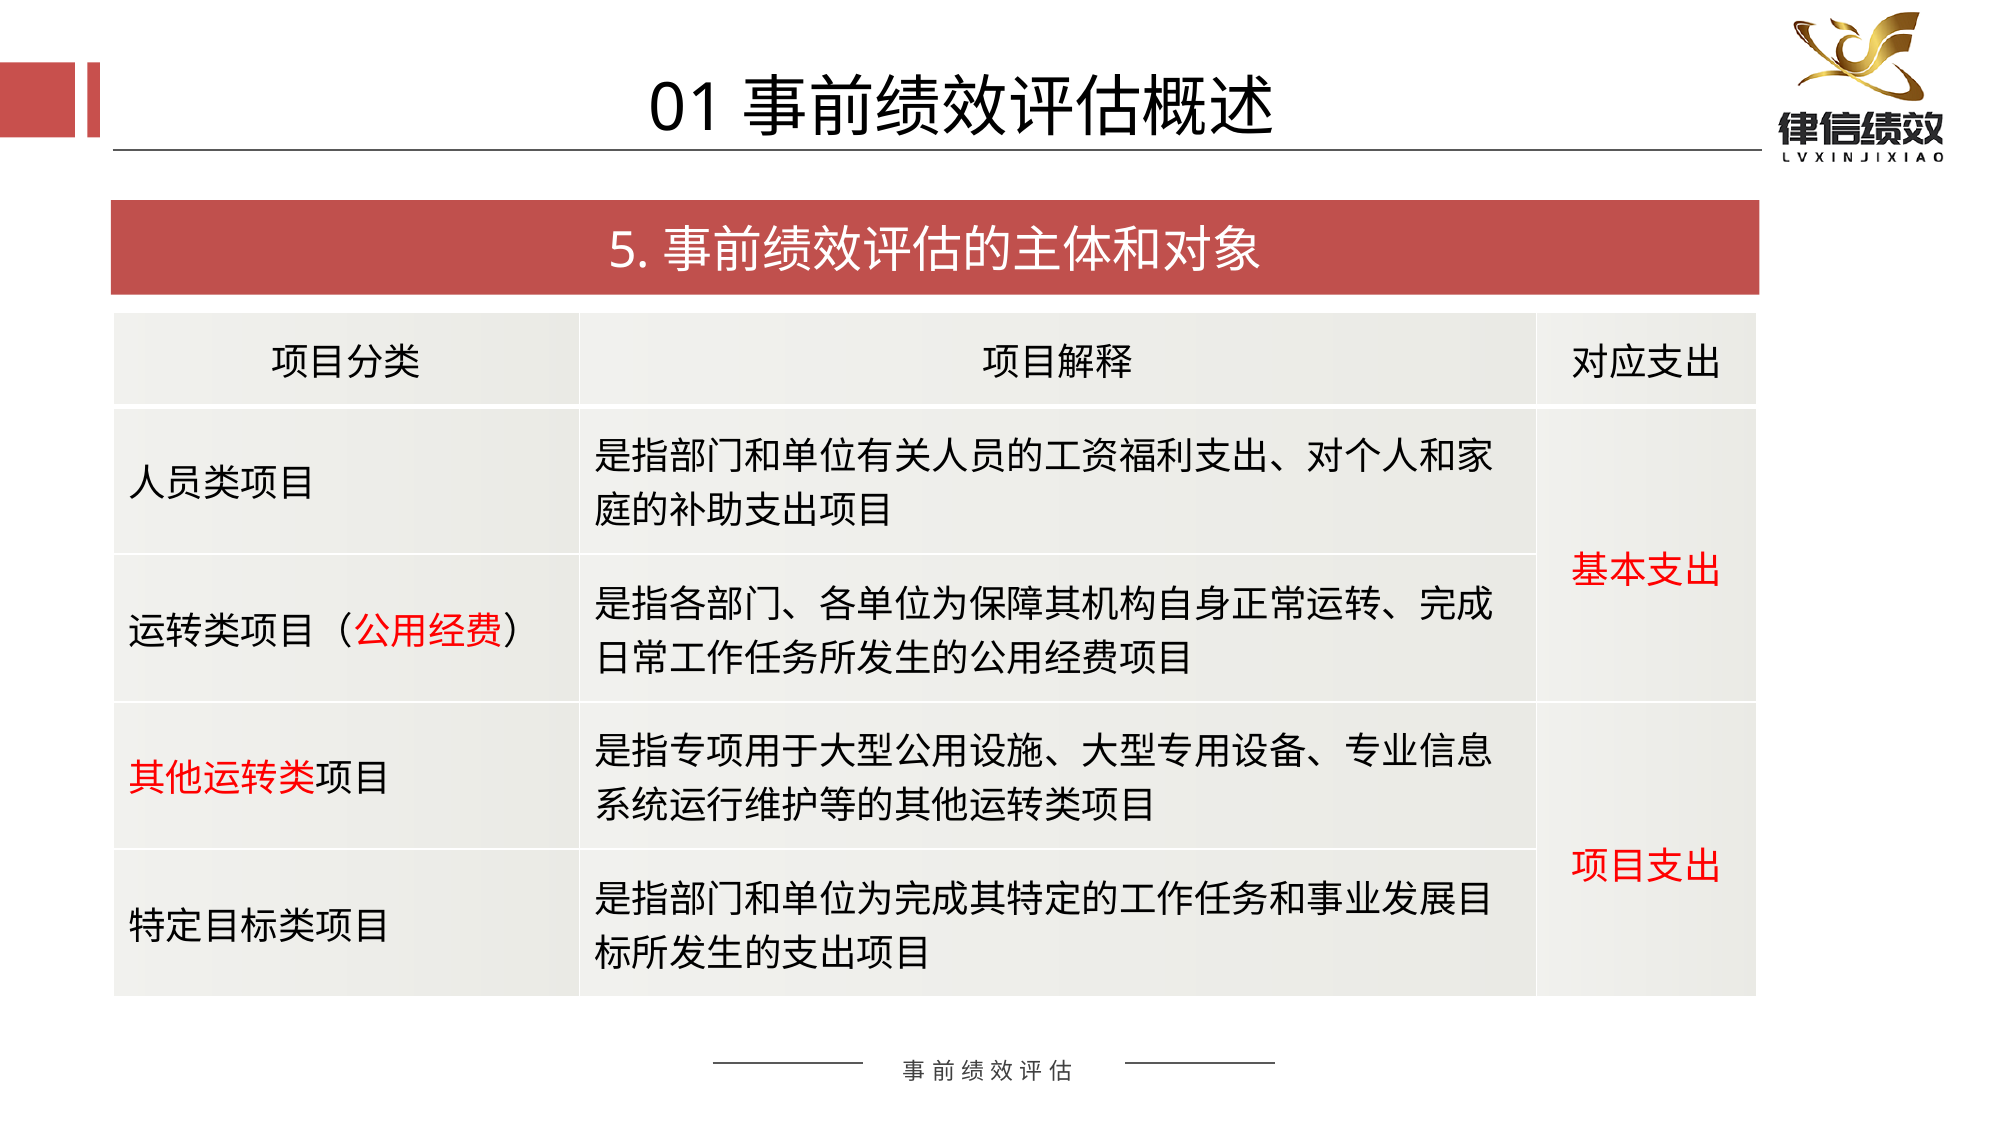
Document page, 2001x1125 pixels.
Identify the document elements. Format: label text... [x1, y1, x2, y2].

table_cell 特定目标类项目 [114, 850, 579, 996]
table_cell 基本支出 [1537, 409, 1756, 701]
table_header 对应支出 [1537, 313, 1756, 404]
table_cell 是指部门和单位为完成其特定的工作任务和事业发展目标所发生的支出项目 [580, 850, 1536, 996]
text_box 01事前绩效评估概述 [575, 62, 1350, 145]
table_cell 是指各部门、各单位为保障其机构自身正常运转、完成日常工作任务所发生的公用经费项目 [580, 555, 1536, 701]
table_header 项目分类 [114, 313, 579, 404]
table_cell 运转类项目（公用经费） [114, 555, 579, 701]
picture [1762, 0, 1959, 175]
table_cell 人员类项目 [114, 409, 579, 553]
table_cell 是指部门和单位有关人员的工资福利支出、对个人和家庭的补助支出项目 [580, 409, 1536, 553]
table_cell 其他运转类项目 [114, 703, 579, 848]
table_cell 项目支出 [1537, 703, 1756, 996]
table_header 项目解释 [580, 313, 1536, 404]
text_box 5.事前绩效评估的主体和对象 [109, 198, 1762, 297]
table_cell 是指专项用于大型公用设施、大型专用设备、专业信息系统运行维护等的其他运转类项目 [580, 703, 1536, 848]
